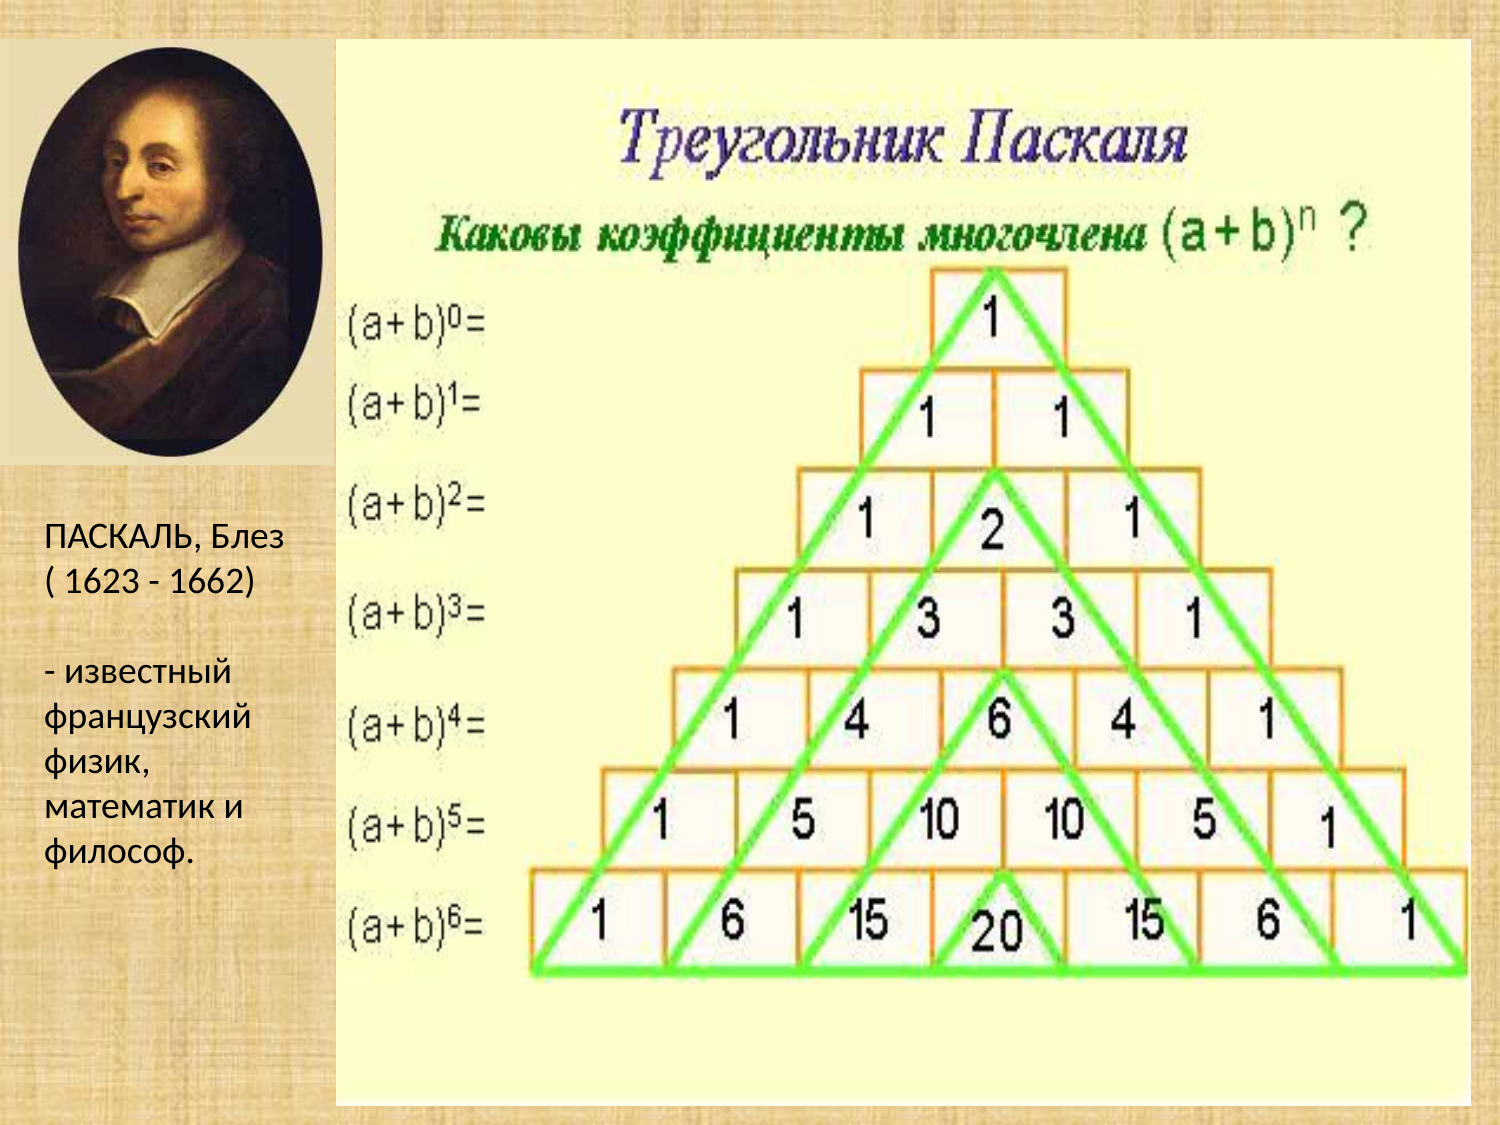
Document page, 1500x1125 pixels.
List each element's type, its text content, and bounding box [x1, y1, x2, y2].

text_box ПАСКАЛЬ, Блез ( 1623 - 1662) - известный французский физик, математик и философ. [29, 503, 331, 879]
picture [0, 0, 1500, 1125]
